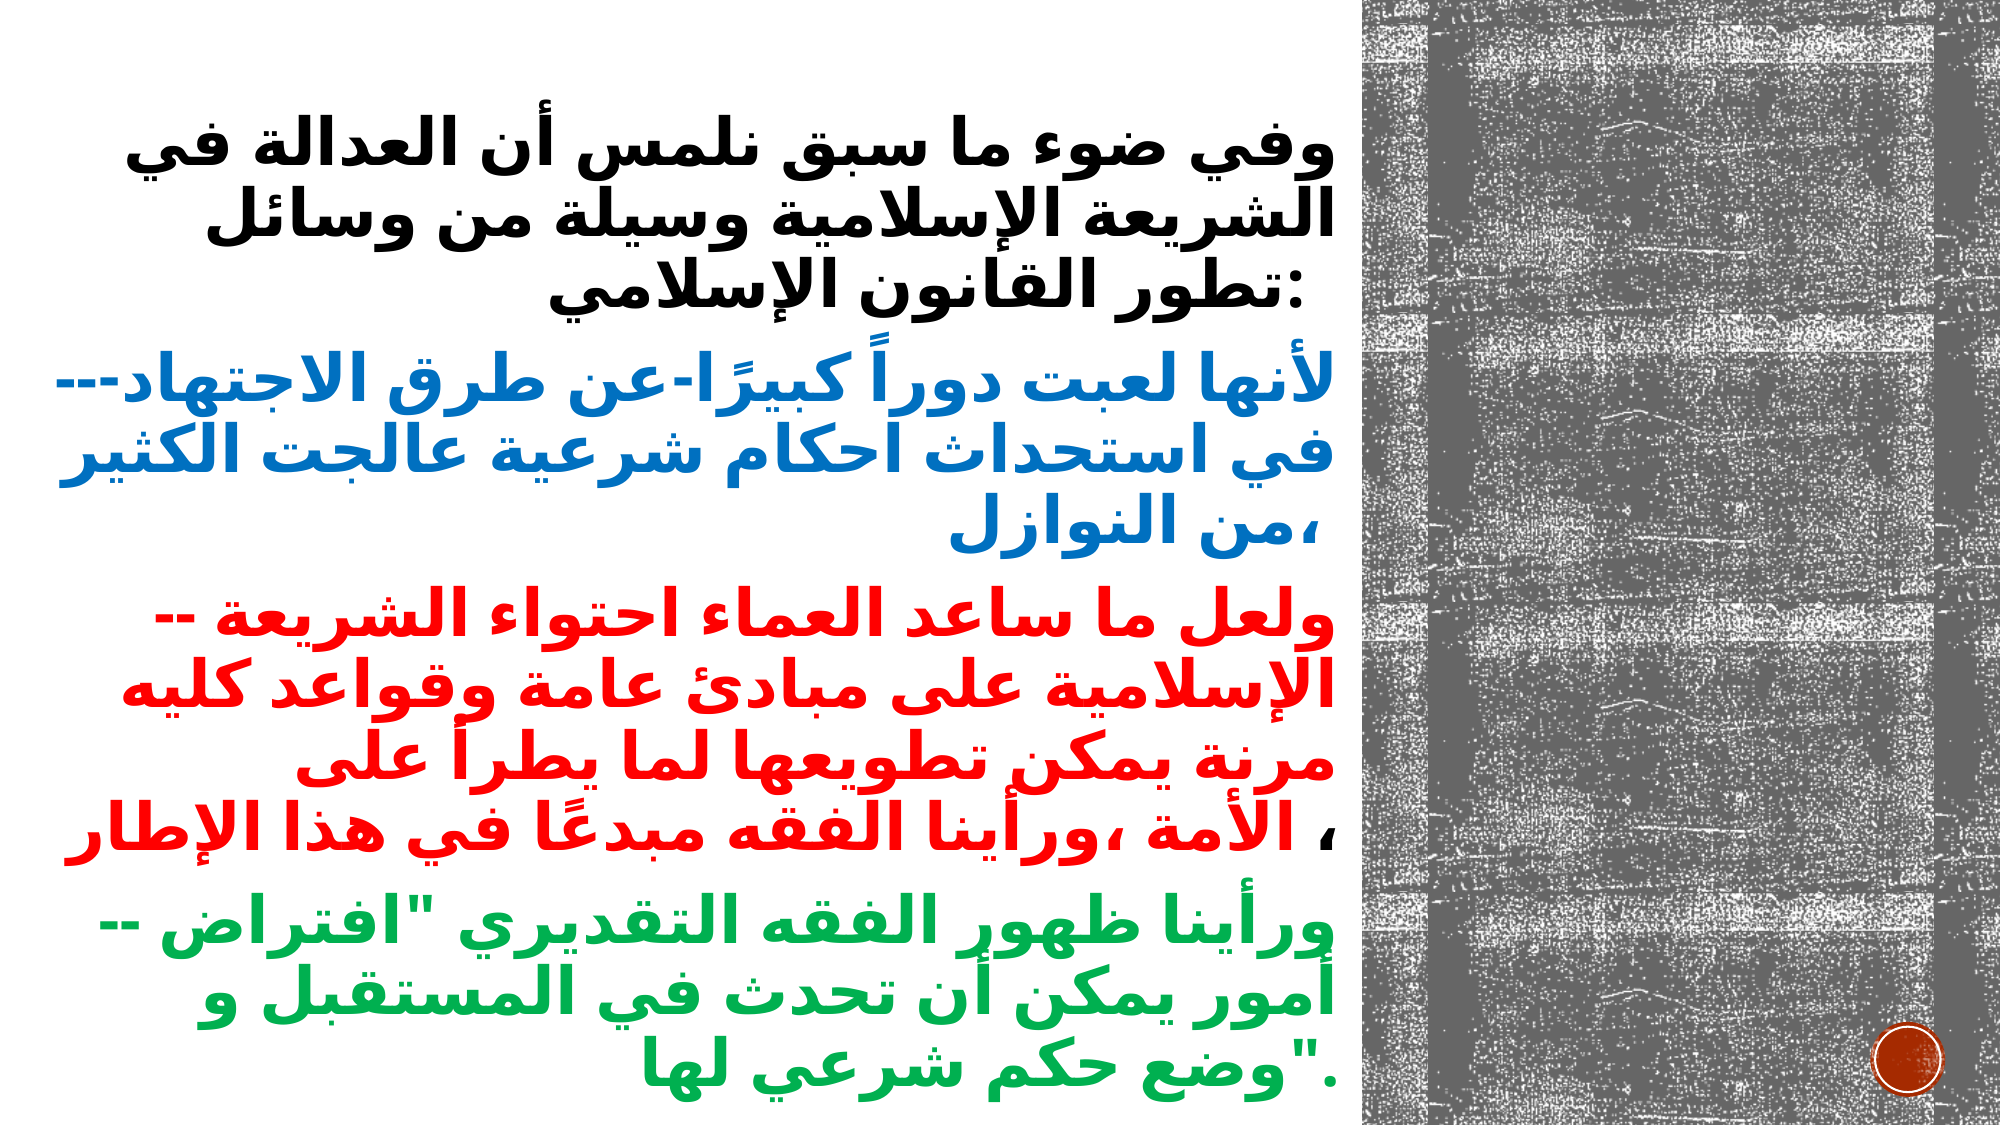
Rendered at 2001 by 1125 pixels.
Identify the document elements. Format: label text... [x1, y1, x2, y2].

list وفي ضوء ما سبق نلمس أن العدالة في الشريعة الإسلامية وسيلة من وسائل تطور القانون الإسلامي: --لأنها لعبت دوراً كبيرًا-عن طرق الاجتهاد-في استحداث احكام شرعية عالجت الكثير من النوازل، -- ولعل ما ساعد العماء احتواء الشريعة الإسلامية على مبادئ عامة وقواعد كليه مرنة يمكن تطويعها لما يطرأ على الأمة ،ورأينا الفقه مبدعًا في هذا الإطار ، -- ورأينا ظهور الفقه التقديري "افتراض أمور يمكن أن تحدث في المستقبل و وضع حكم شرعي لها". [0, 0, 1355, 1125]
